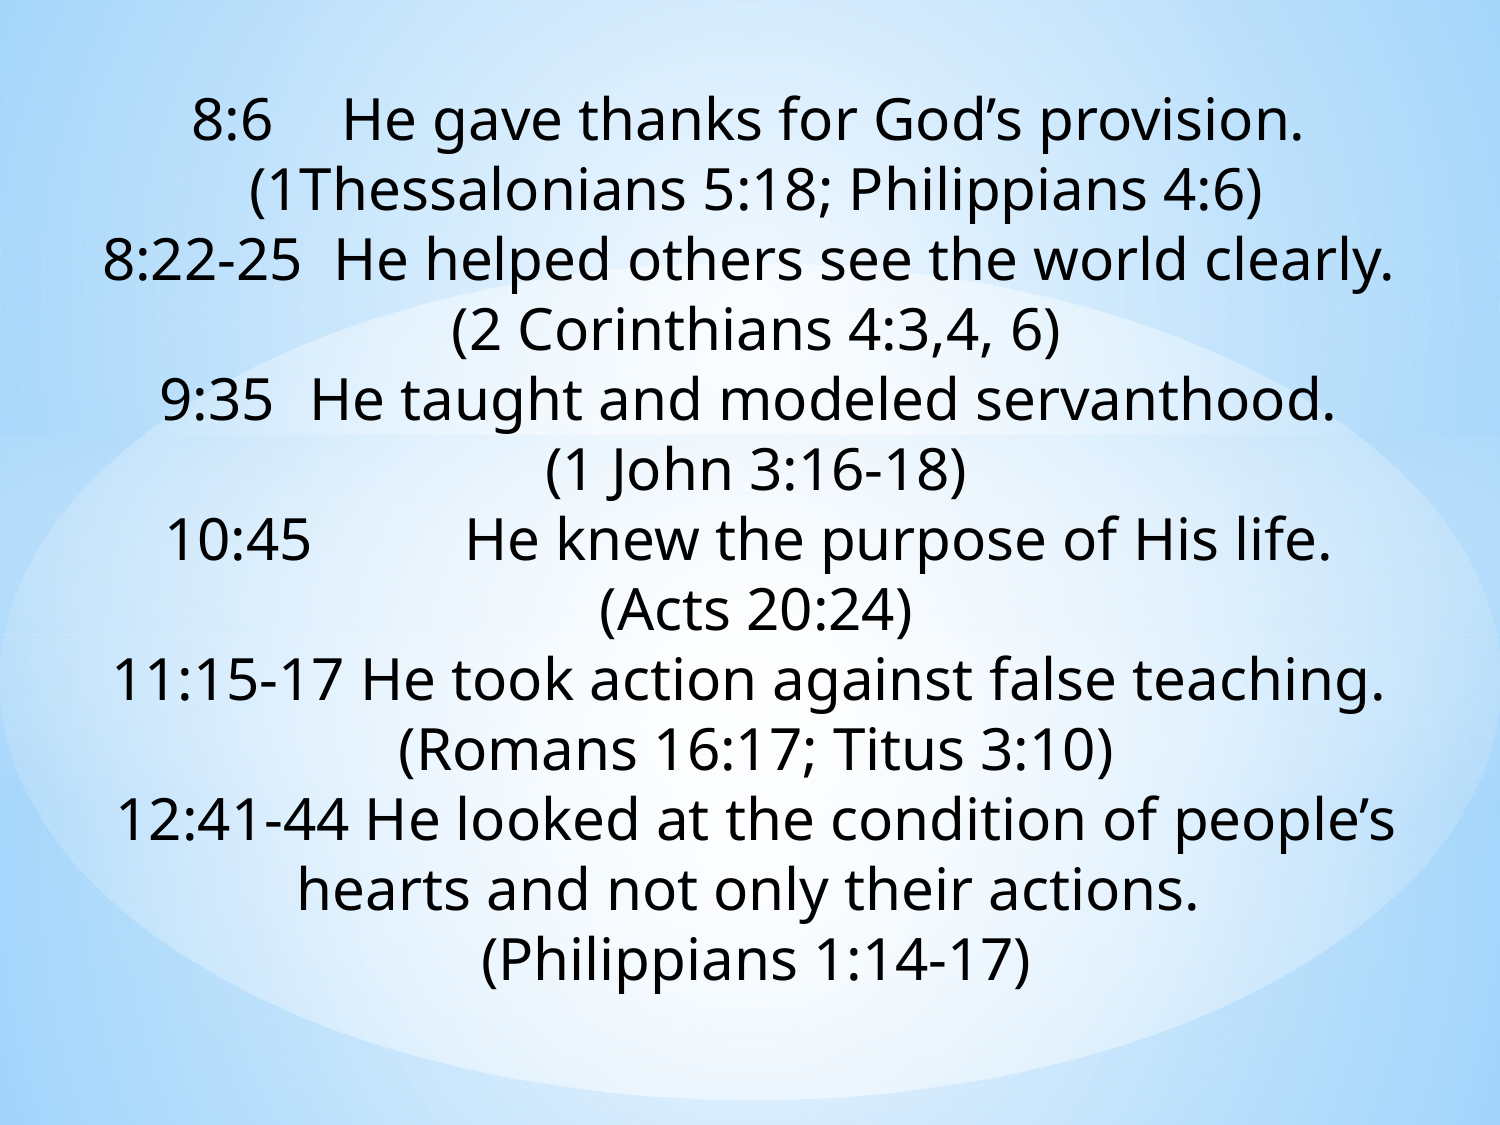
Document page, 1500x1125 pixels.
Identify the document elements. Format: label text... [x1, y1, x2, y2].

text_box 8:6 He gave thanks for God’s provision. (1Thessalonians 5:18; Philippians 4:6) 8:22-25 He helped others see the world clearly. (2 Corinthians 4:3,4, 6) 9:35 He taught and modeled servanthood. (1 John 3:16-18) 10:45 He knew the purpose of His life. (Acts 20:24) 11:15-17 He took action against false teaching. (Romans 16:17; Titus 3:10) 12:41-44 He looked at the condition of people’s hearts and not only their actions. (Philippians 1:14-17) [62, 75, 1450, 1000]
